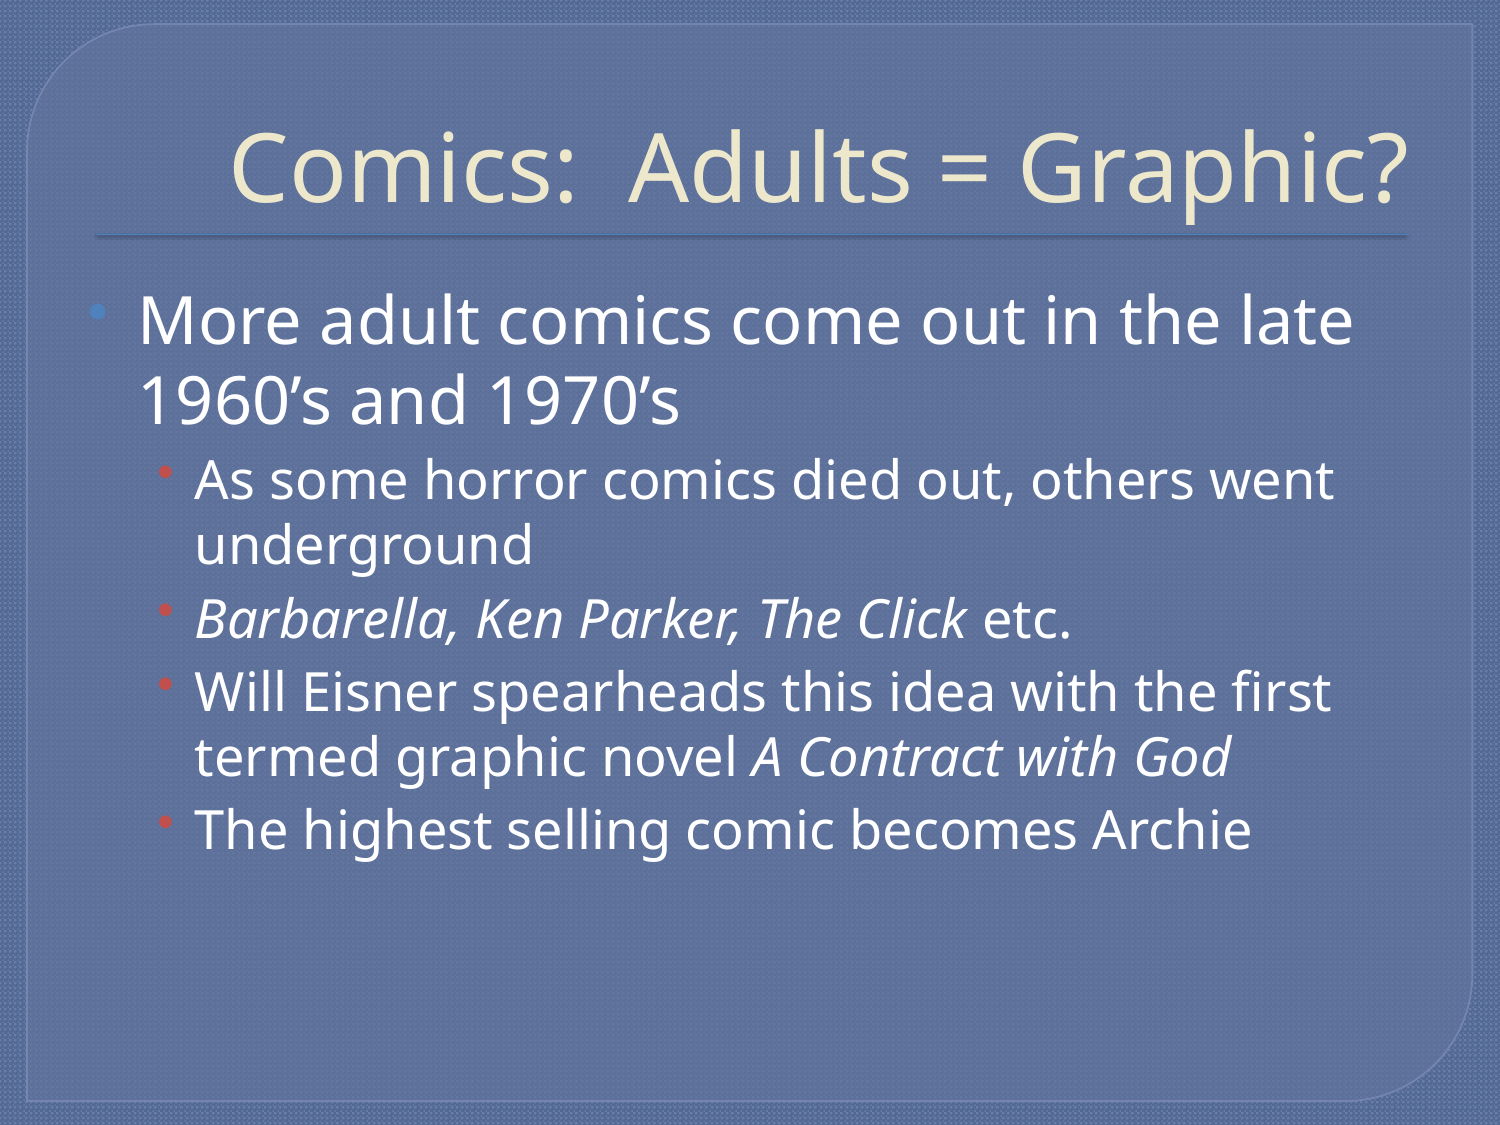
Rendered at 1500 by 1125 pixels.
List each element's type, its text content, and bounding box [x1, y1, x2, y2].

list More adult comics come out in the late 1960’s and 1970’s As some horror comics died out, others went underground Barbarella, Ken Parker, The Click etc. Will Eisner spearheads this idea with the first termed graphic novel A Contract with God The highest selling comic becomes Archie [75, 270, 1425, 1013]
title Comics: Adults = Graphic? [75, 41, 1425, 230]
